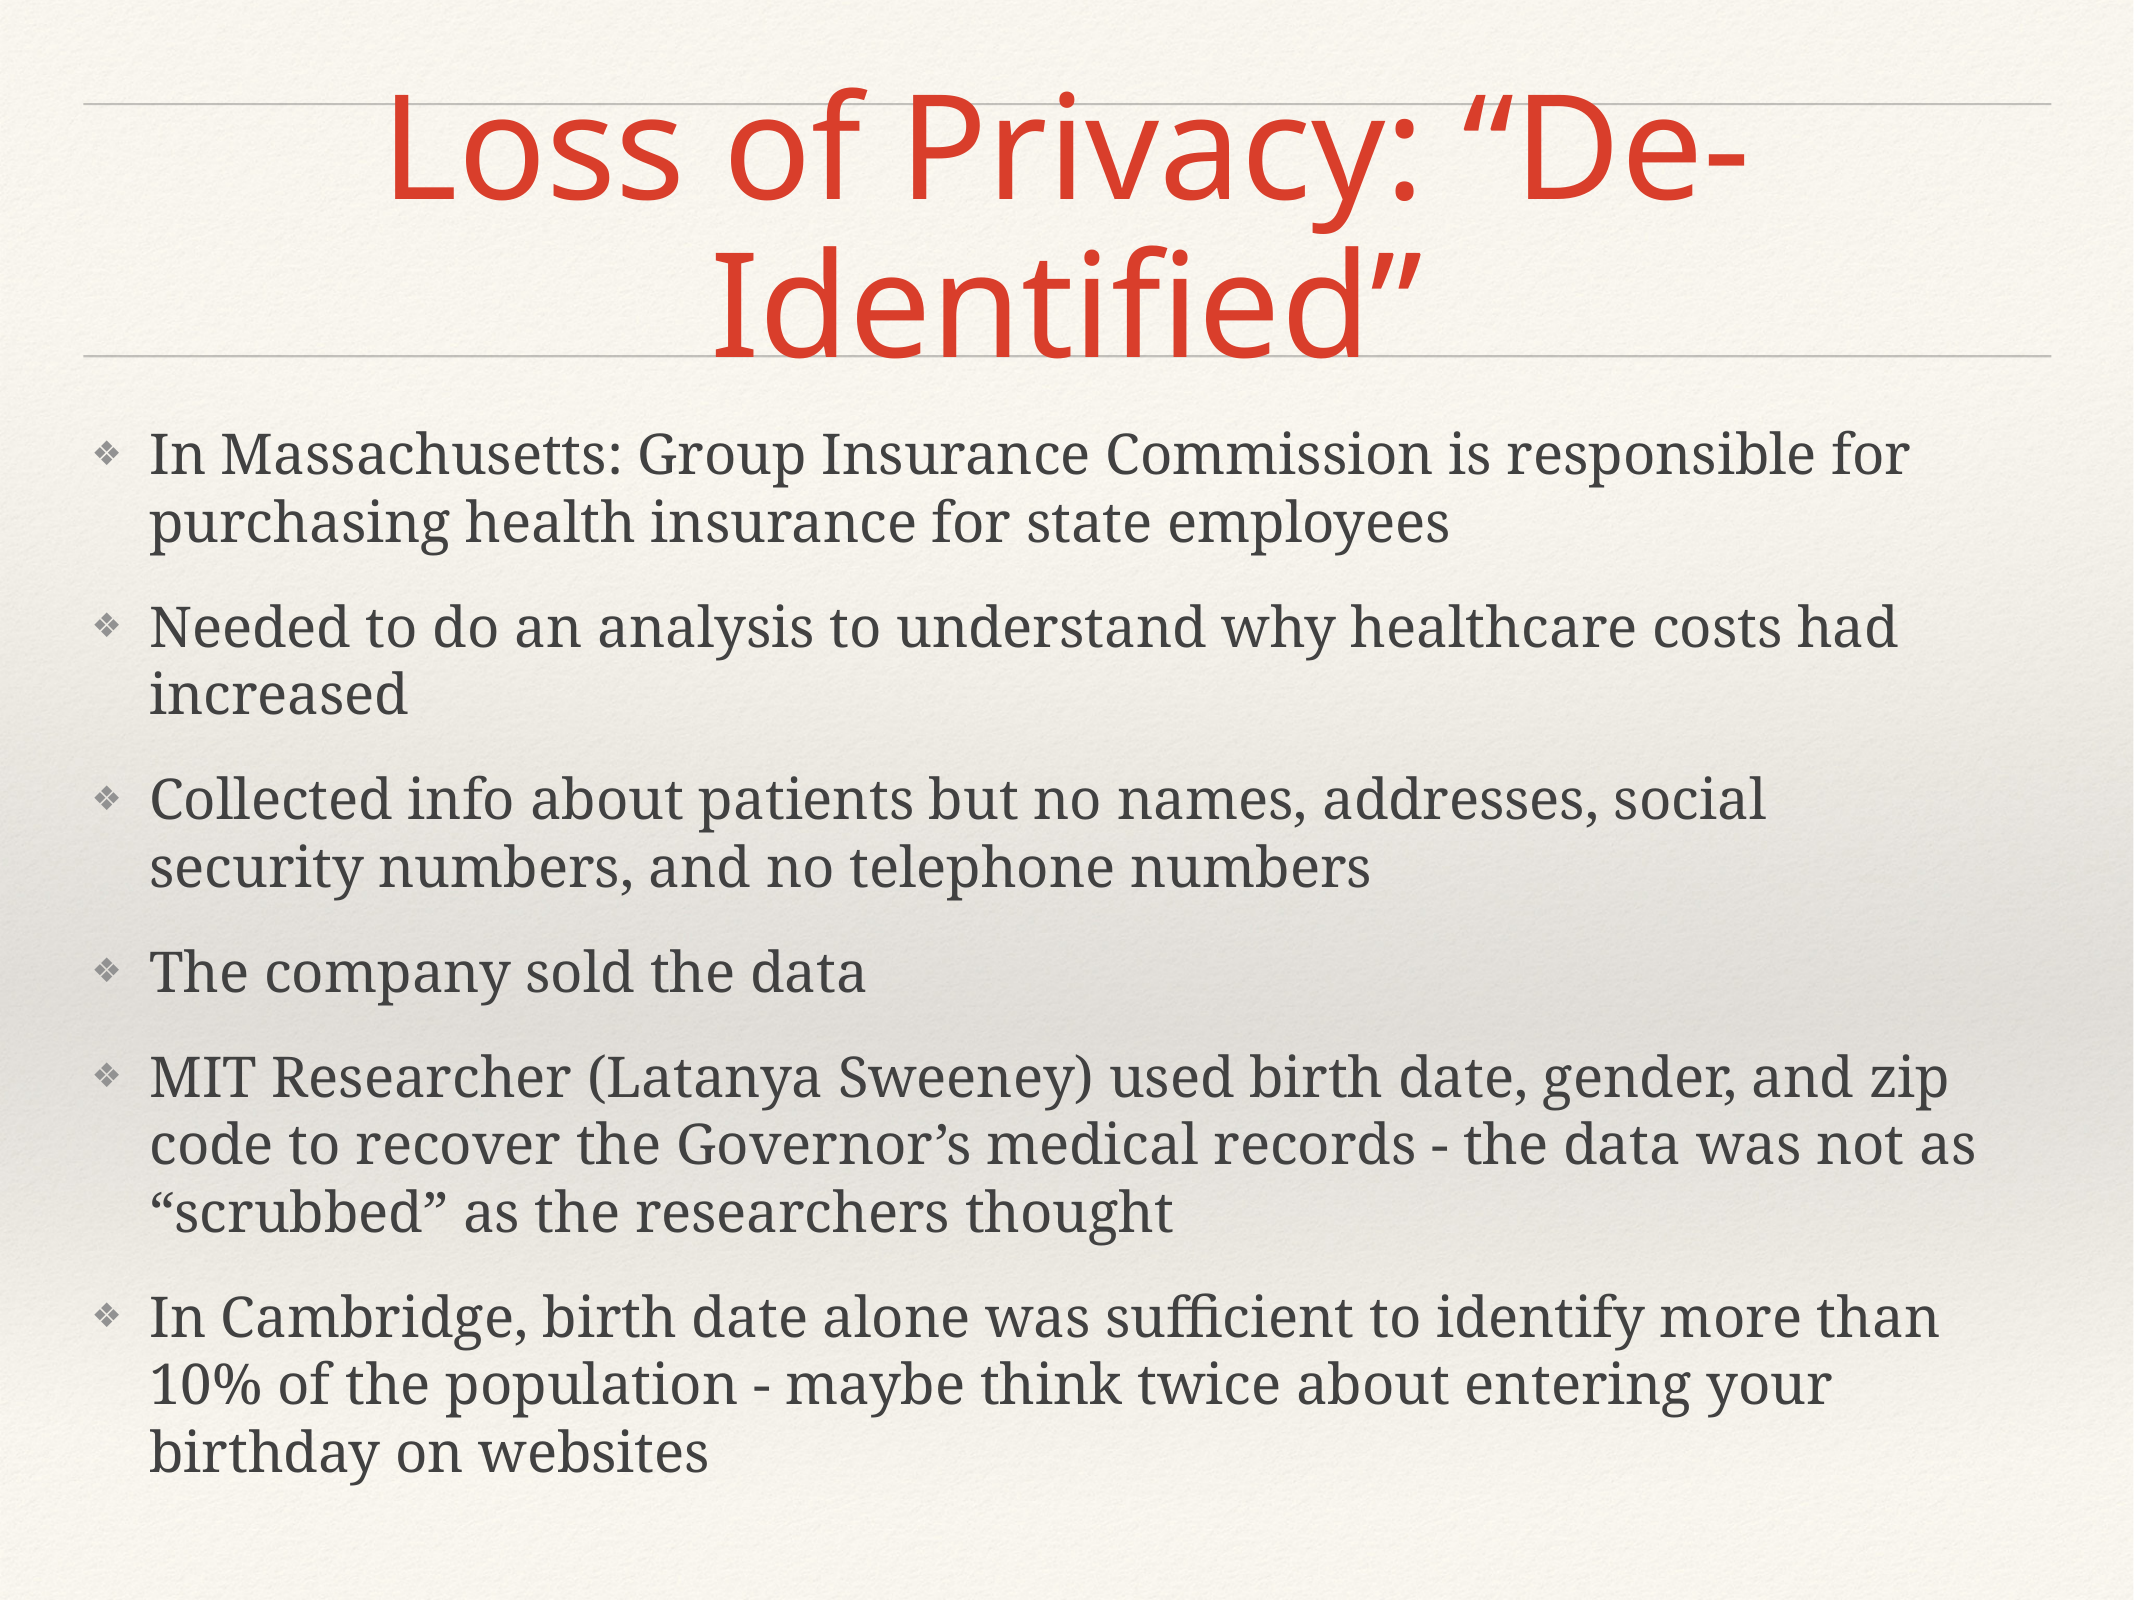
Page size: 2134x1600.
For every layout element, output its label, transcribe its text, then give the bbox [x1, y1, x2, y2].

title Loss of Privacy: “De-Identified” [82, 130, 2051, 332]
picture [0, 0, 2134, 1600]
list In Massachusetts: Group Insurance Commission is responsible for purchasing health insurance for state employees Needed to do an analysis to understand why healthcare costs had increased Collected info about patients but no names, addresses, social security numbers, and no telephone numbers The company sold the data MIT Researcher (Latanya Sweeney) used birth date, gender, and zip code to recover the Governor’s medical records - the data was not as “scrubbed” as the researchers thought In Cambridge, birth date alone was sufficient to identify more than 10% of the population - maybe think twice about entering your birthday on websites [82, 356, 1987, 1546]
